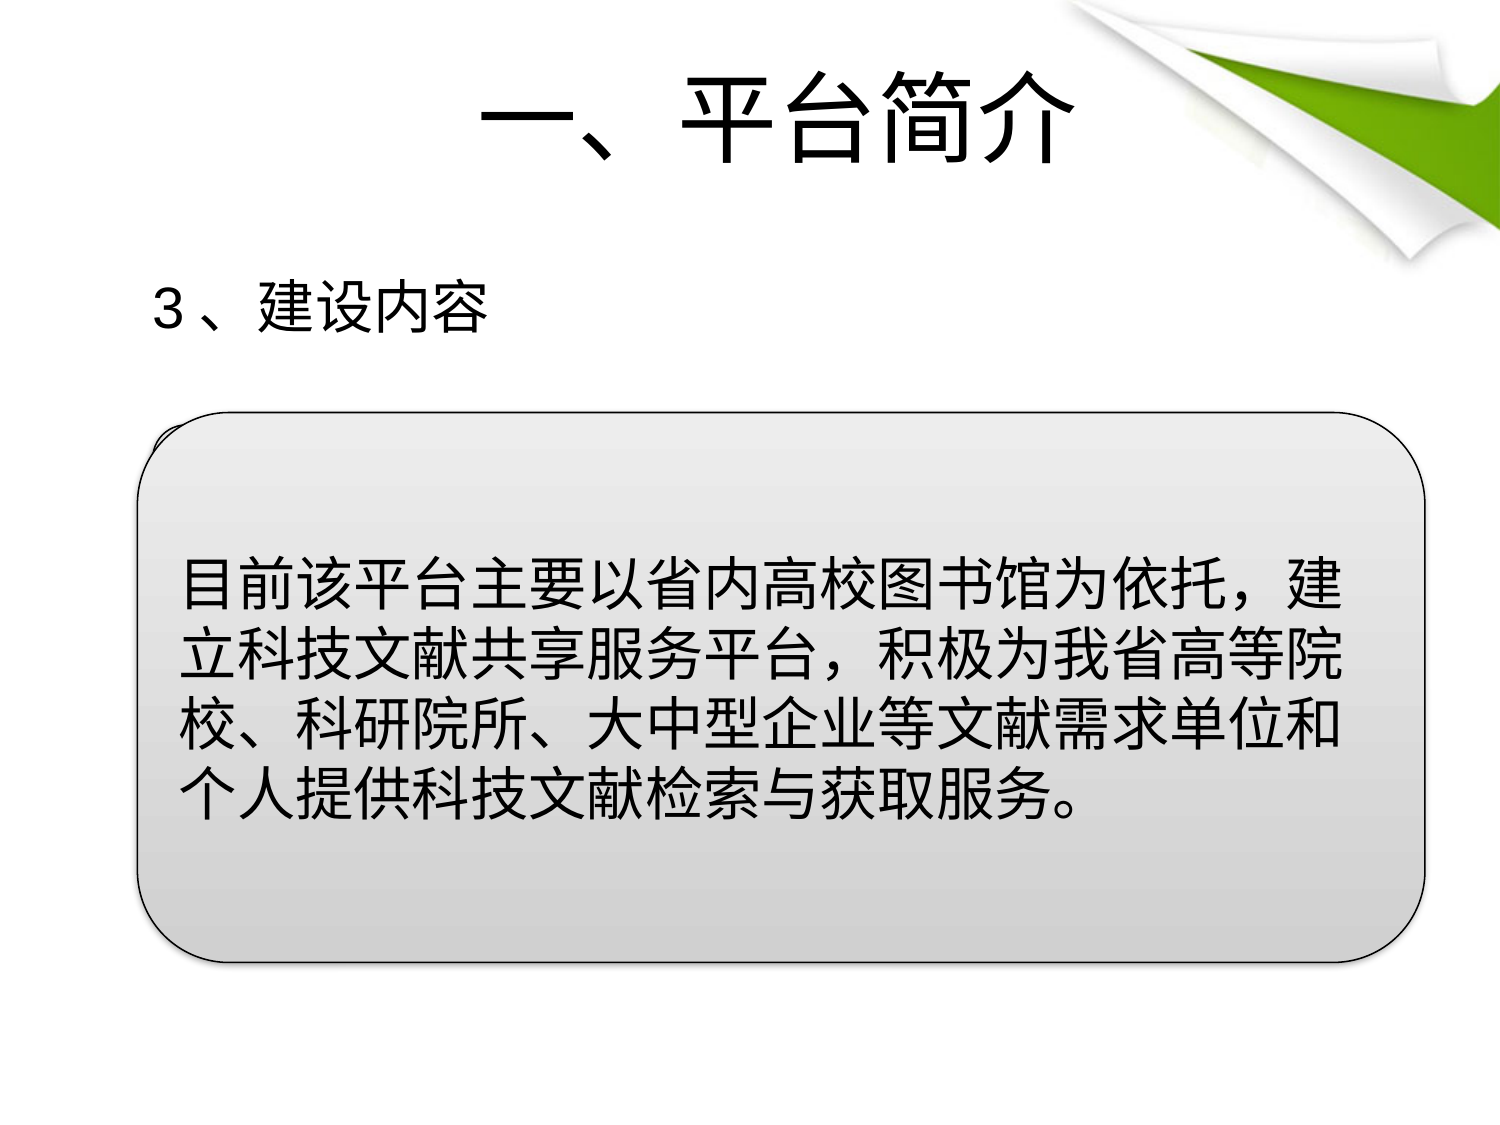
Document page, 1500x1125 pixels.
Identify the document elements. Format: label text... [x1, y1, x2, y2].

text_box 一、平台简介 [462, 48, 1163, 183]
text_box 3、建设内容 [137, 262, 546, 348]
text_box 目前该平台主要以省内高校图书馆为依托，建立科技文献共享服务平台，积极为我省高等院校、科研院所、大中型企业等文献需求单位和个人提供科技文献检索与获取服务。 [136, 461, 147, 914]
text_box 目前该平台主要以省内高校图书馆为依托，建立科技文献共享服务平台，积极为我省高等院校、科研院所、大中型企业等文献需求单位和个人提供科技文献检索与获取服务。 [1214, 411, 1426, 964]
picture [0, 0, 1500, 1125]
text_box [152, 399, 1210, 963]
